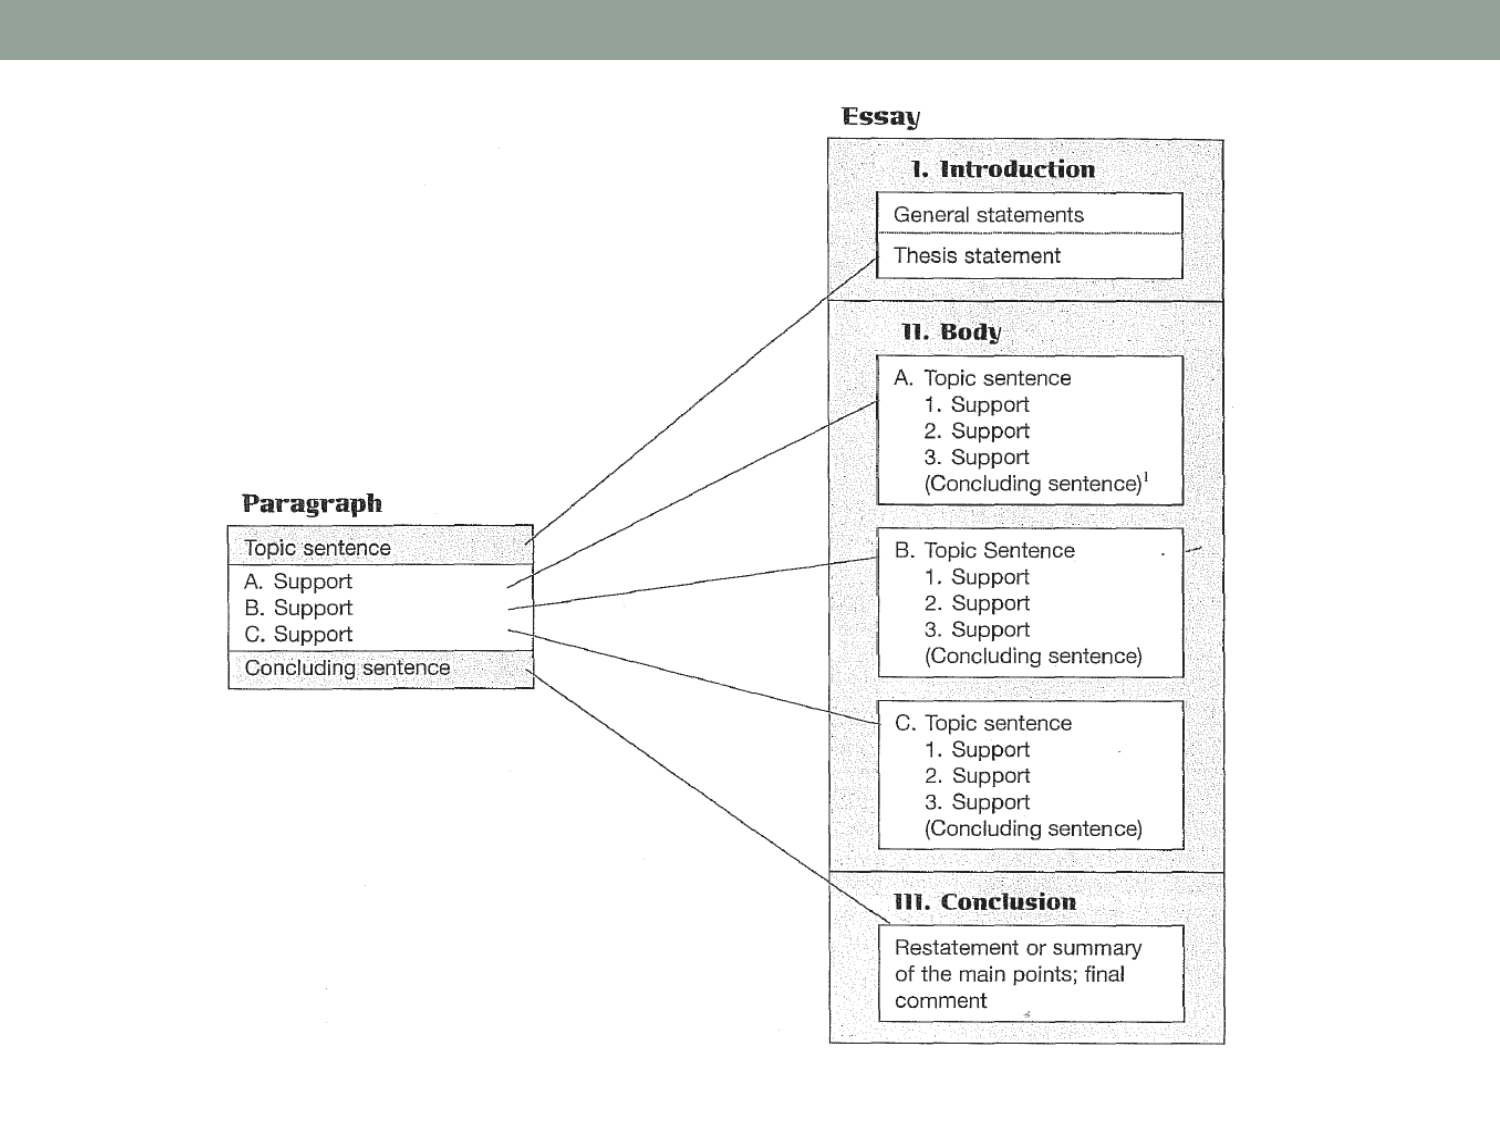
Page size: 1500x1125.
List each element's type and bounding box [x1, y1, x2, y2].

picture [206, 89, 1235, 1059]
